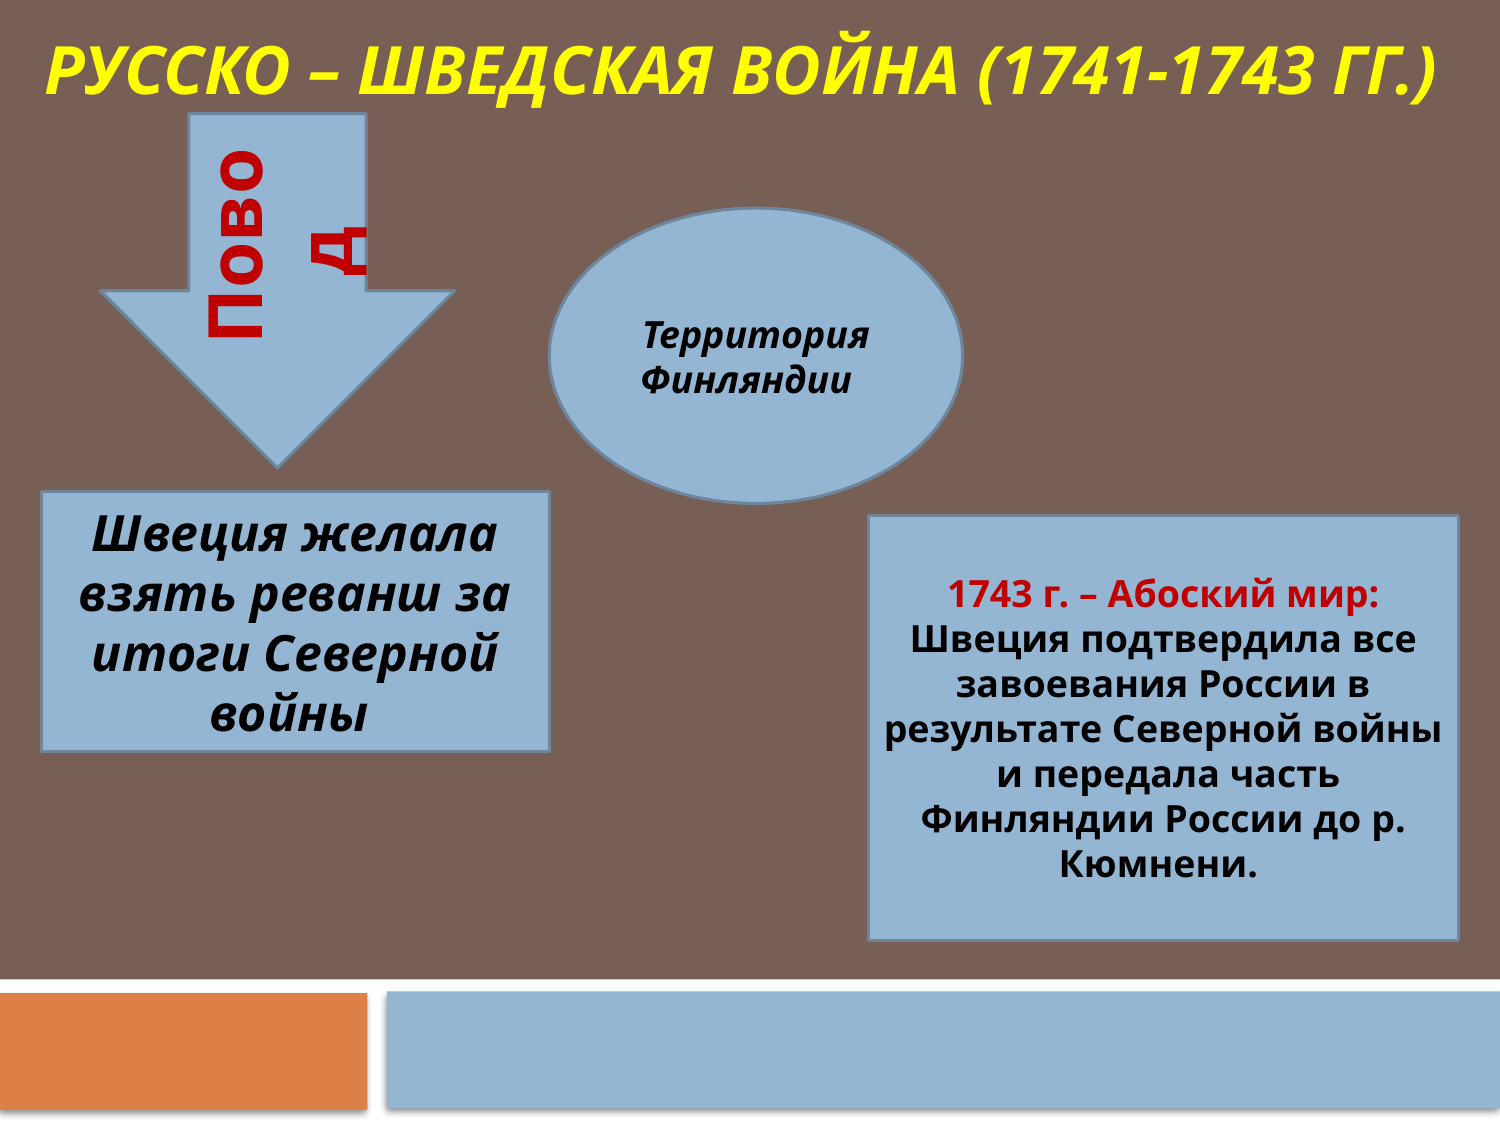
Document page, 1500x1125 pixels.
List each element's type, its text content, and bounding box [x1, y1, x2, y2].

text_box Территория Финляндии [547, 206, 965, 506]
text_box Швеция желала взять реванш за итоги Северной войны [40, 490, 551, 753]
text_box 1743 г. – Абоский мир: Швеция подтвердила все завоевания России в результате Северной войны и передала часть Финляндии России до р. Кюмнени. [867, 514, 1460, 942]
title Русско – шведская война (1741-1743 гг.) [0, 0, 1500, 116]
text_box Повод [98, 112, 457, 470]
